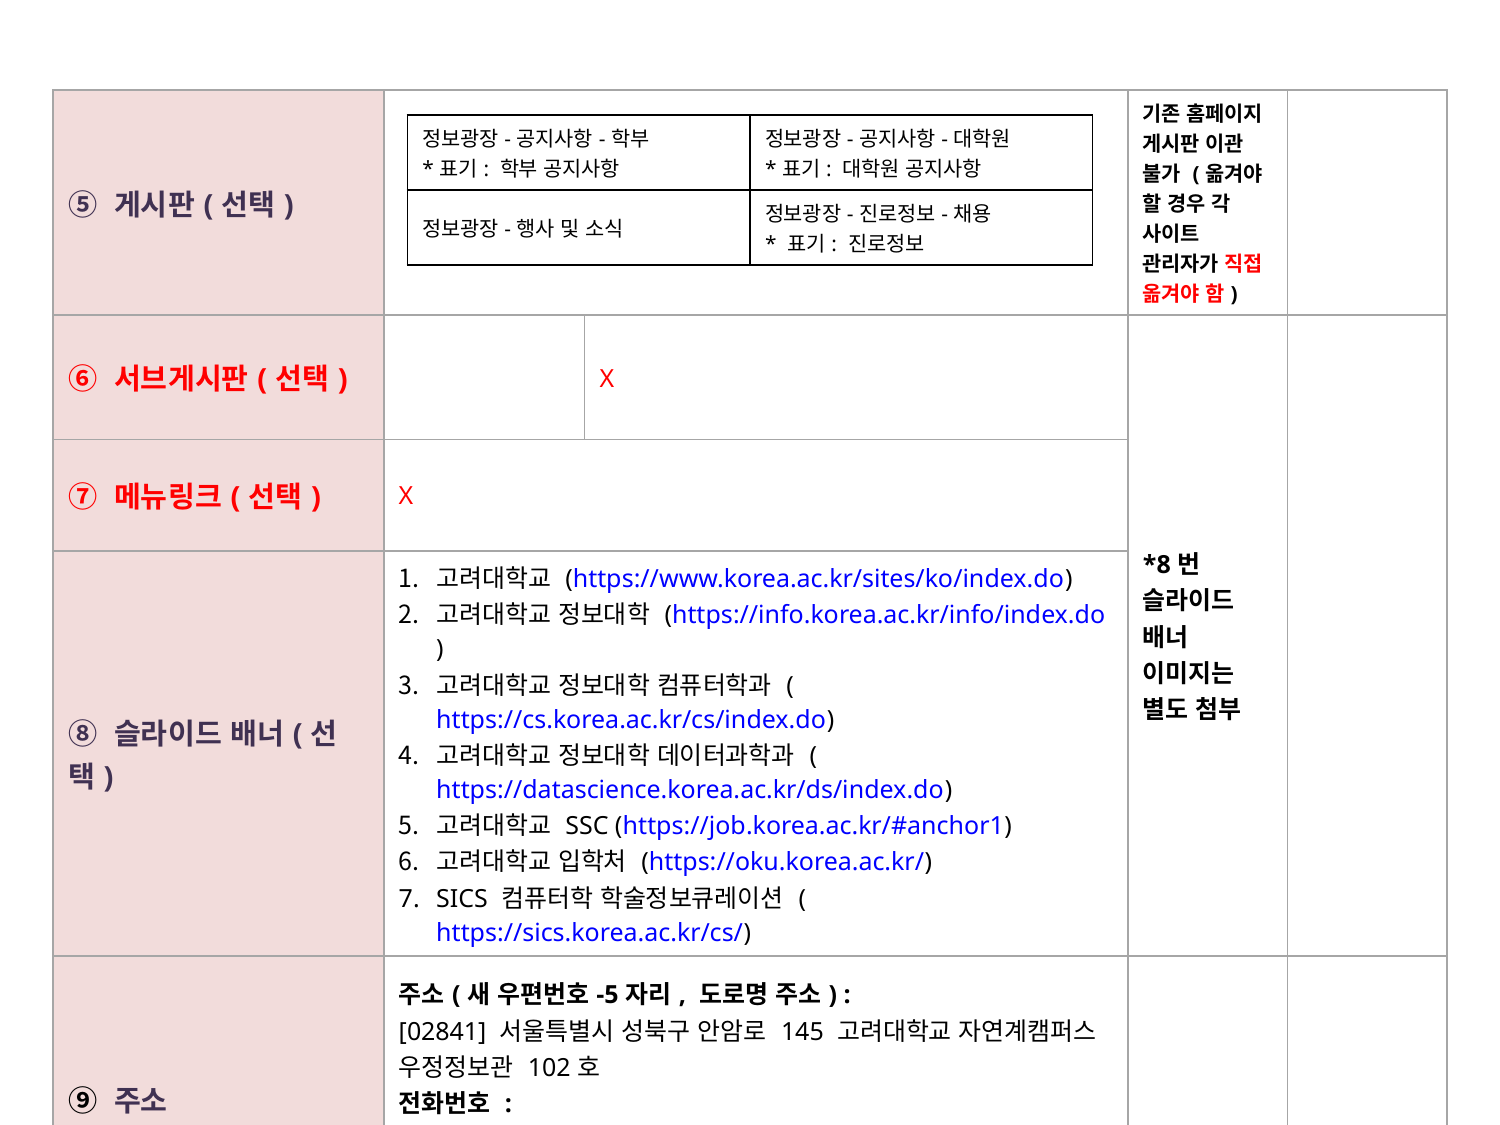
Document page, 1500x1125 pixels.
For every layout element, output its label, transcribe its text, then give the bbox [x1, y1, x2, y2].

table_header ⑤ 게시판(선택) [54, 91, 383, 314]
table_header 정보광장-공지사항-학부 *표기: 학부 공지사항 [408, 116, 749, 189]
table_cell 정보광장-행사 및 소식 [408, 191, 749, 264]
table_header 정보광장-공지사항-대학원 *표기: 대학원 공지사항 [751, 116, 1092, 189]
table_cell 주소(새 우편번호-5자리, 도로명 주소) : [02841] 서울특별시 성북구 안암로 145 고려대학교 자연계캠퍼스 우정정보관 102호 전화번호 : 02-3290-4132, 4133 E-Mail : cscoi@korea.ac.kr [385, 957, 1127, 1125]
table_cell [385, 316, 584, 439]
table_cell ⑦ 메뉴링크(선택) [54, 440, 383, 550]
table_header [1288, 91, 1446, 314]
table_cell [1129, 957, 1287, 1125]
table_cell 정보광장-진로정보-채용 * 표기: 진로정보 [751, 191, 1092, 264]
table_cell ⑨ 주소 [54, 957, 383, 1125]
table_cell [1288, 957, 1446, 1125]
table_cell 고려대학교 (https://www.korea.ac.kr/sites/ko/index.do) 고려대학교 정보대학 (https://info.korea.ac.kr/info/index.do) 고려대학교 정보대학 컴퓨터학과 (https://cs.korea.ac.kr/cs/index.do) 고려대학교 정보대학 데이터과학과 (https://datascience.korea.ac.kr/ds/index.do) 고려대학교 SSC (https://job.korea.ac.kr/#anchor1) 고려대학교 입학처 (https://oku.korea.ac.kr/) SICS 컴퓨터학 학술정보큐레이션 (https://sics.korea.ac.kr/cs/) [385, 552, 1127, 955]
table_cell ⑥ 서브게시판(선택) [54, 316, 383, 439]
table_cell [1288, 316, 1446, 955]
table_header [385, 91, 1127, 314]
table_cell *8번 슬라이드 배너 이미지는 별도 첨부 [1129, 316, 1287, 955]
table_cell ⑧ 슬라이드 배너(선택) [54, 552, 383, 955]
table_cell X [385, 440, 1127, 550]
table_cell X [585, 316, 1127, 439]
table_header 기존 홈페이지 게시판 이관 불가 (옮겨야 할 경우 각 사이트 관리자가 직접 옮겨야 함) [1129, 91, 1287, 314]
